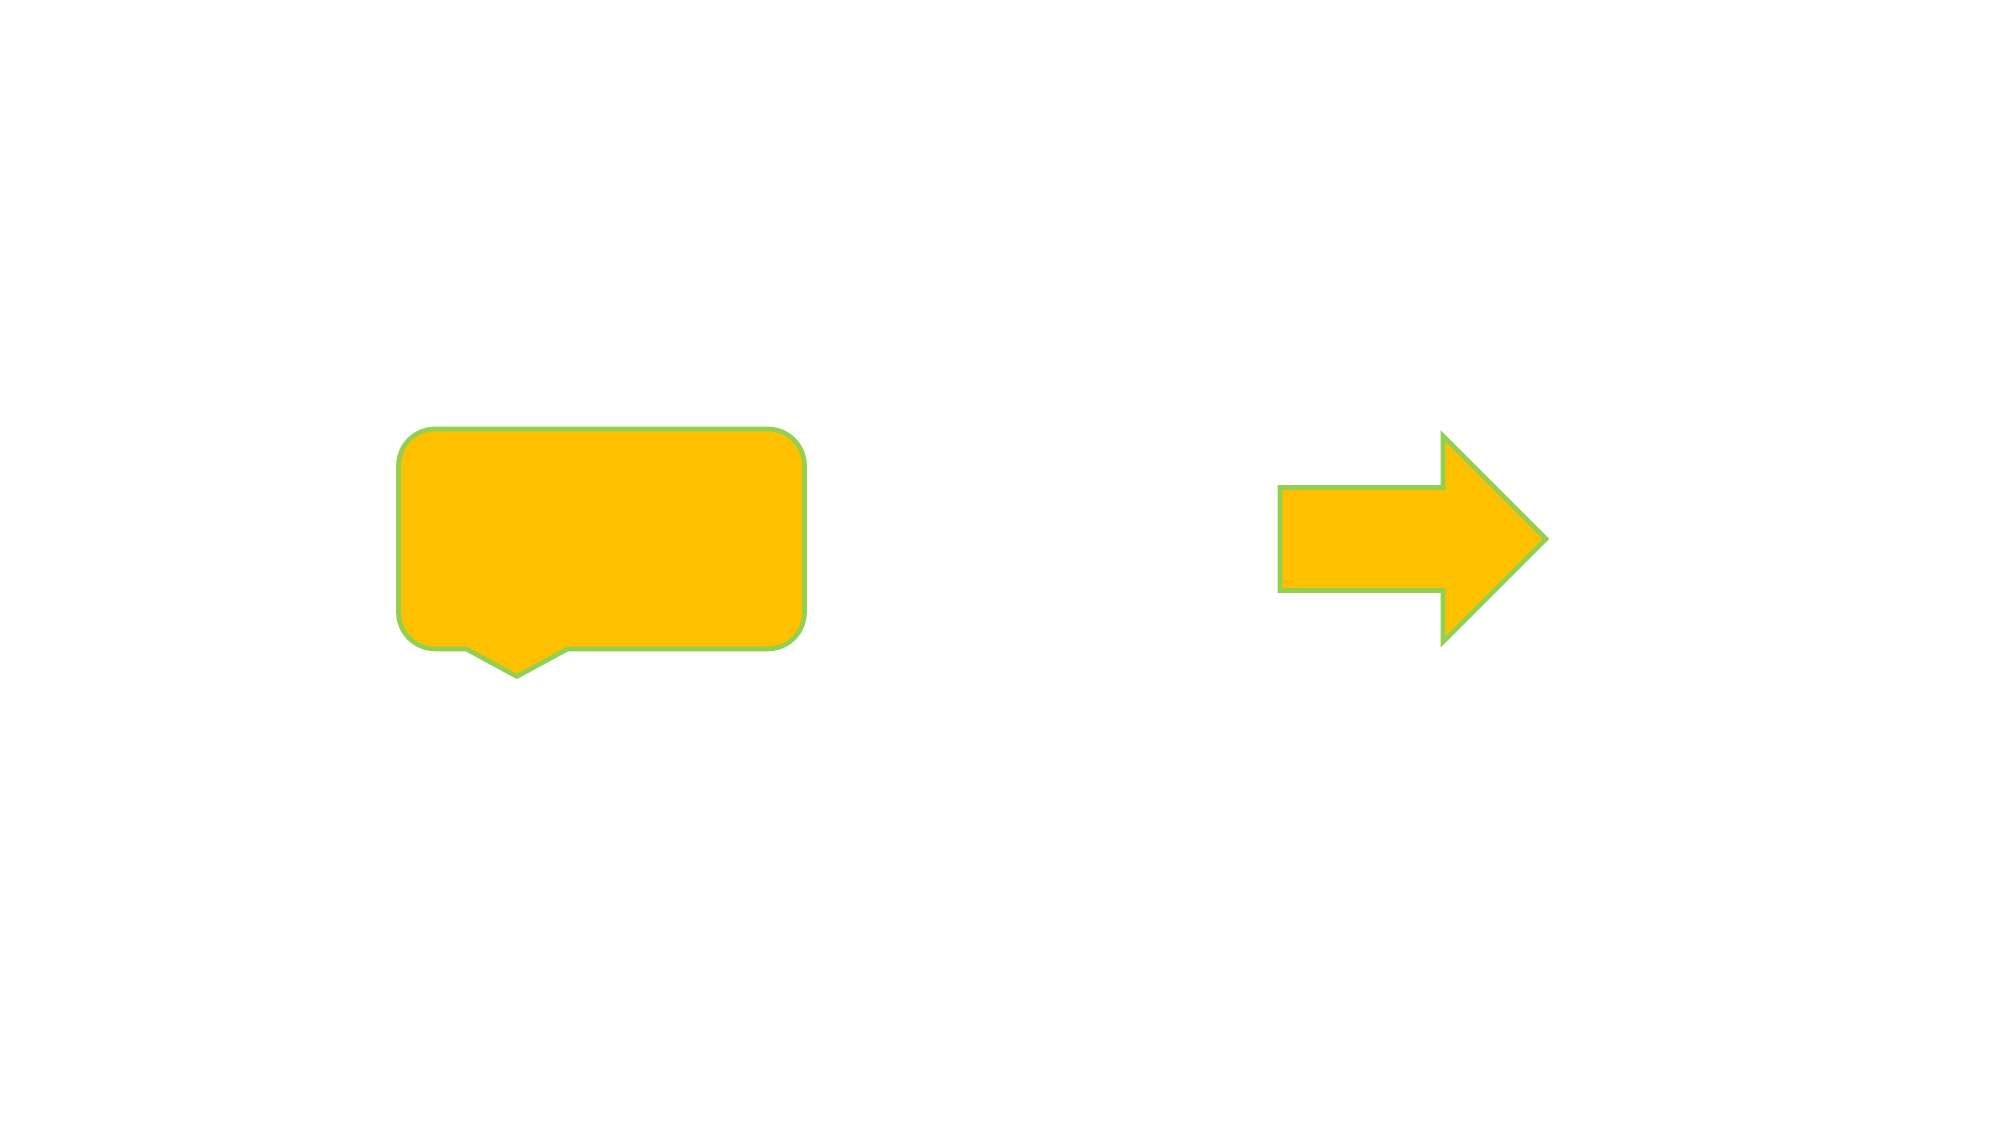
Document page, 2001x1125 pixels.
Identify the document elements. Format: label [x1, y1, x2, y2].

text_box [397, 427, 806, 678]
text_box [1278, 433, 1548, 645]
